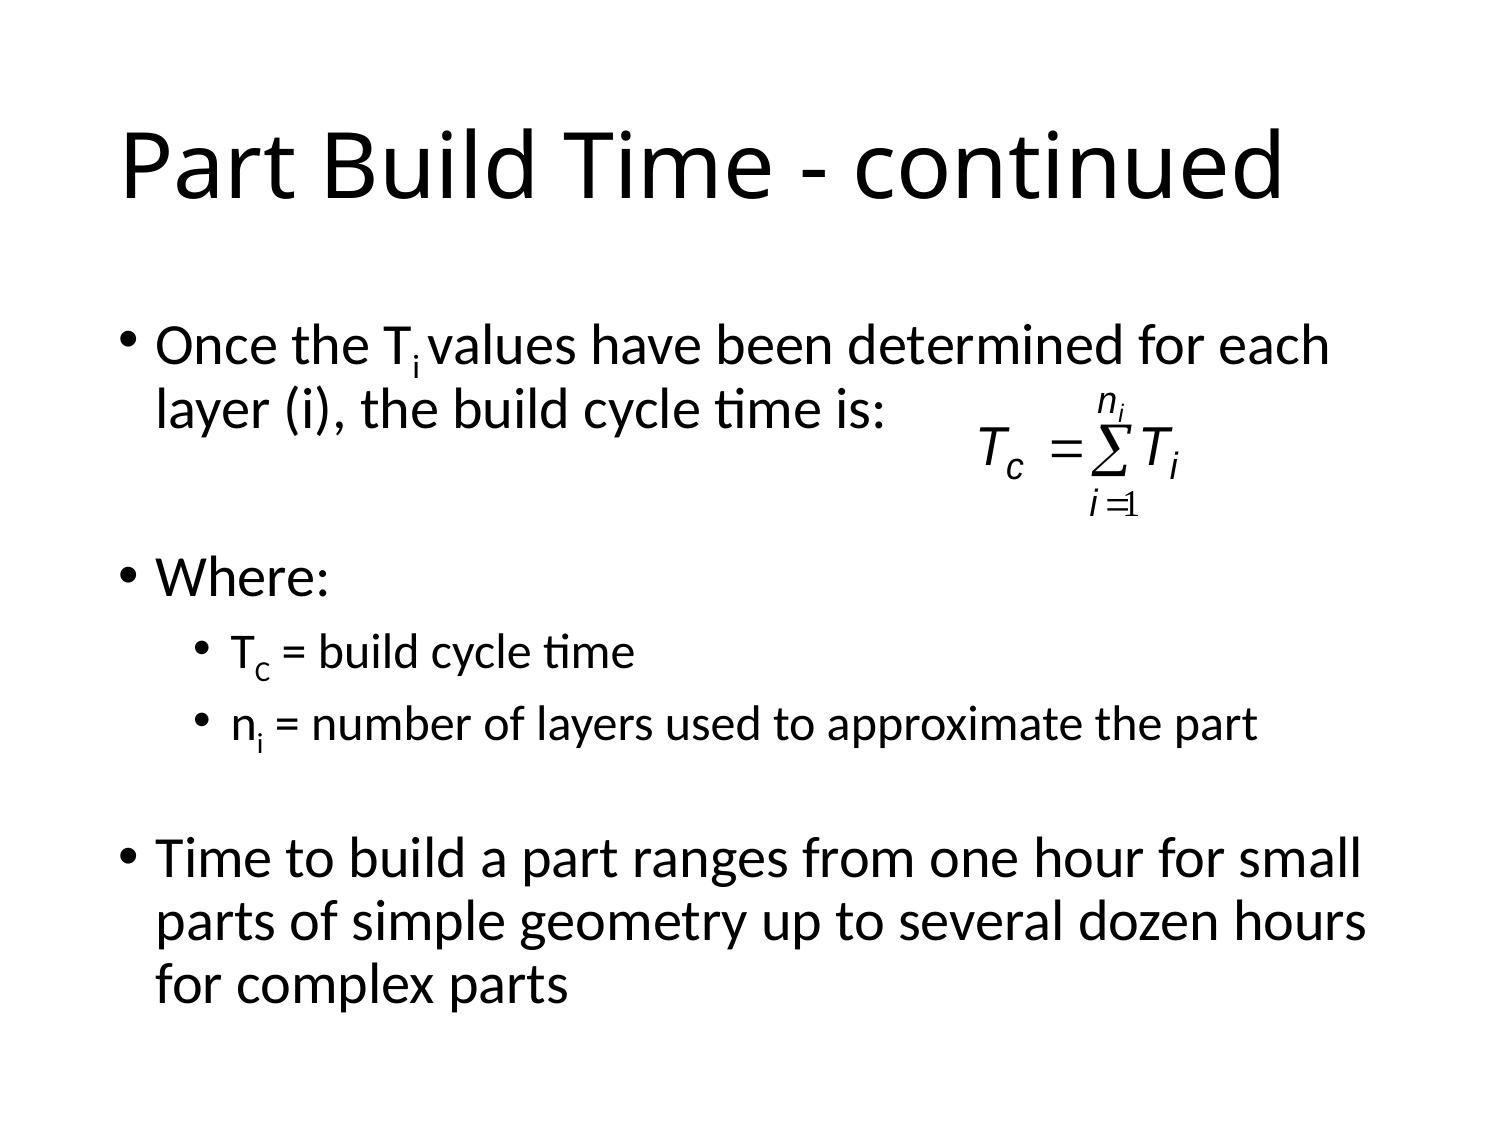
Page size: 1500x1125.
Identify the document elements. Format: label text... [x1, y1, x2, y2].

title Part Build Time - continued [103, 59, 1397, 278]
list Once the Ti values have been determined for each layer (i), the build cycle time is: Where: TC = build cycle time ni = number of layers used to approximate the part Time to build a part ranges from one hour for small parts of simple geometry up to several dozen hours for complex parts [103, 299, 1397, 1014]
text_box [977, 379, 1189, 519]
